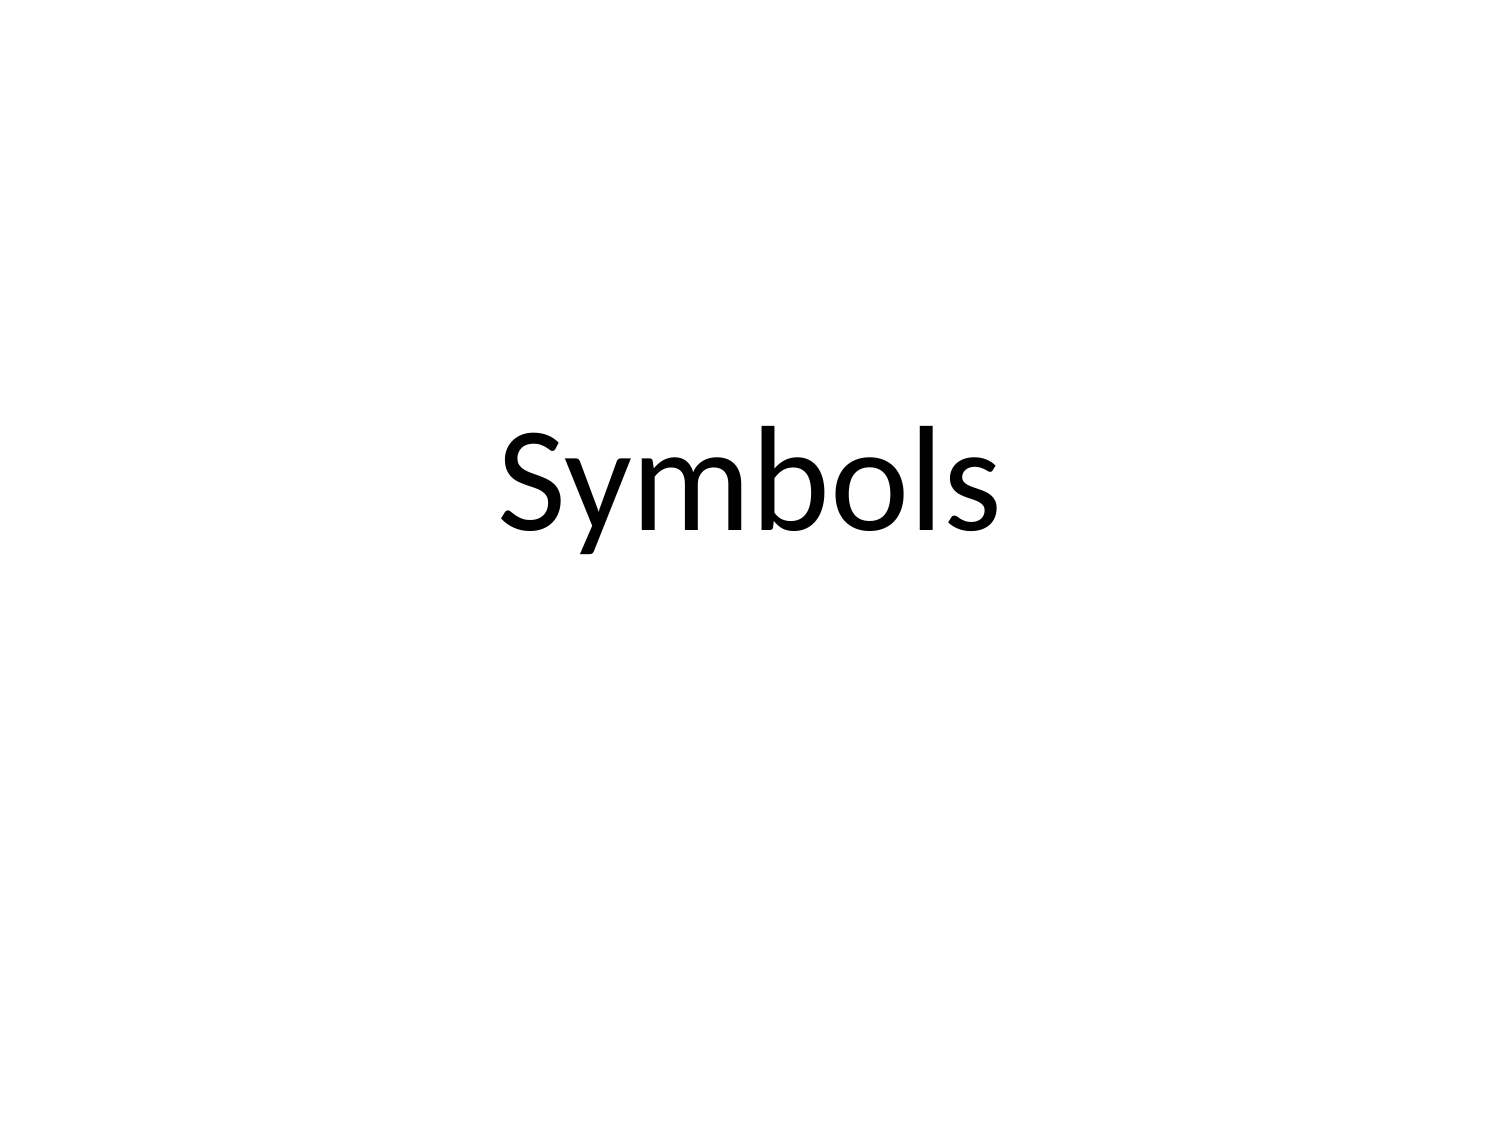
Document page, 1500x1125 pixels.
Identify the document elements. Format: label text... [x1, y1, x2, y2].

title Symbols [112, 349, 1388, 591]
